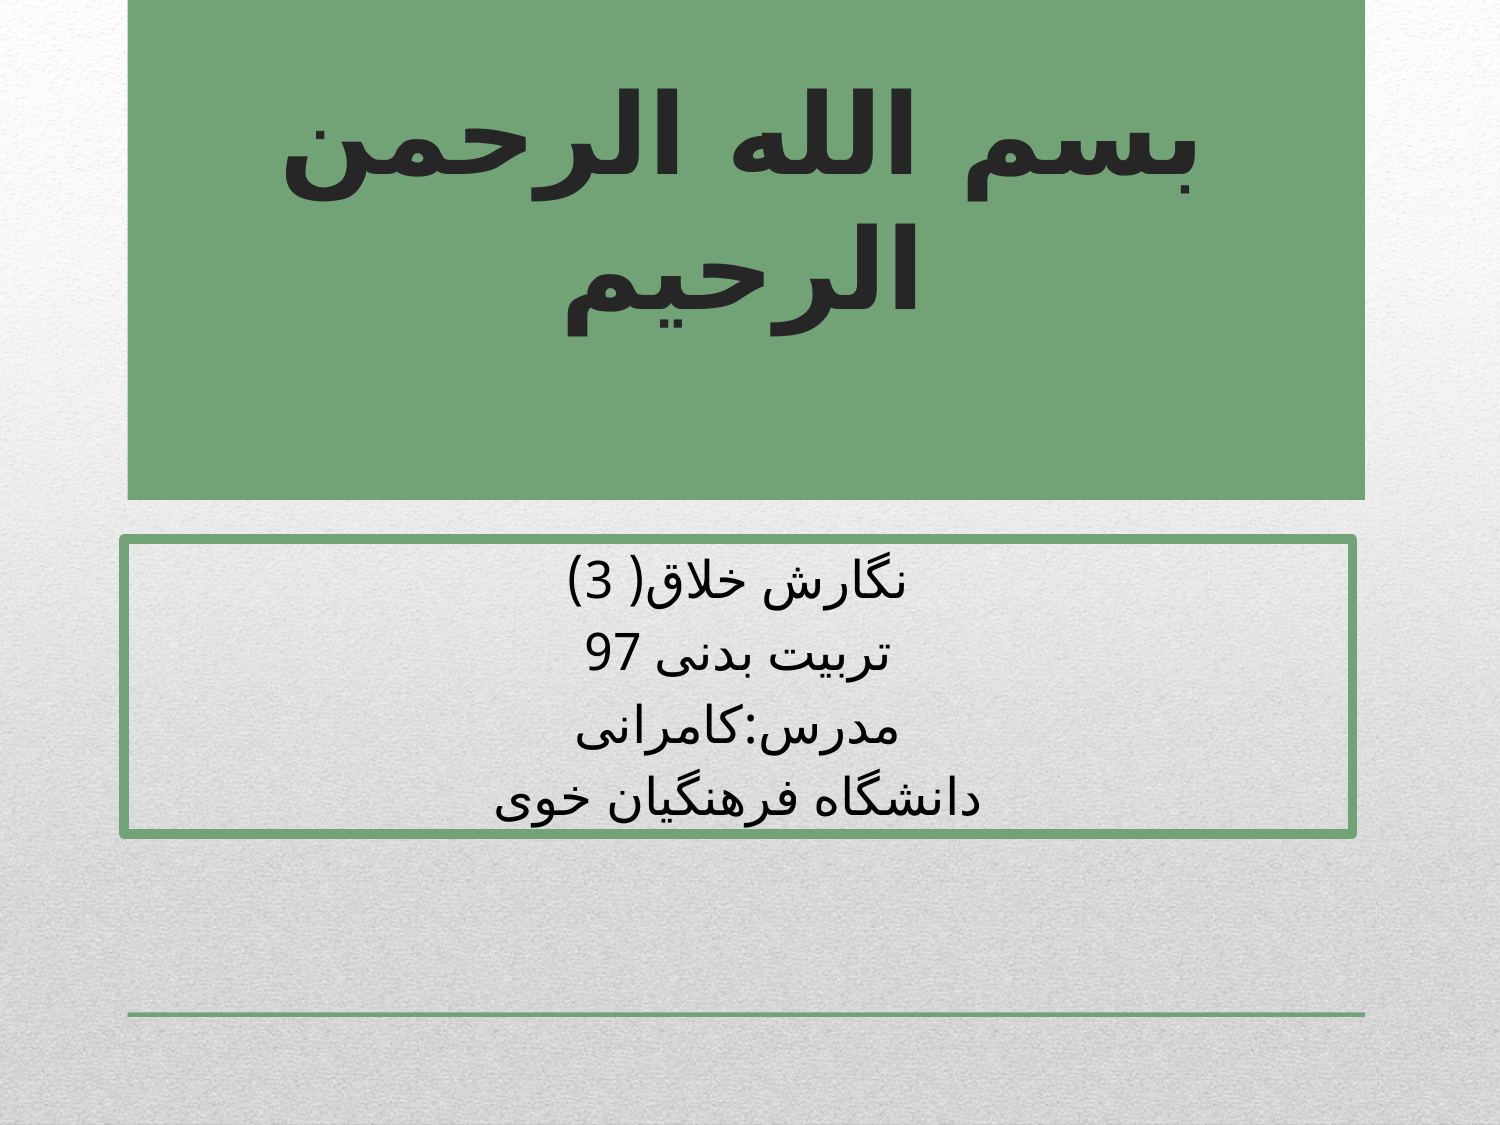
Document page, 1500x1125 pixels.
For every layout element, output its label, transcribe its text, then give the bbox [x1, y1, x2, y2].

subtitle نگارش خلاق( 3) تربیت بدنی 97 مدرس:کامرانی دانشگاه فرهنگیان خوی [123, 538, 1353, 835]
title بسم الله الرحمن الرحیم [123, 90, 1362, 340]
